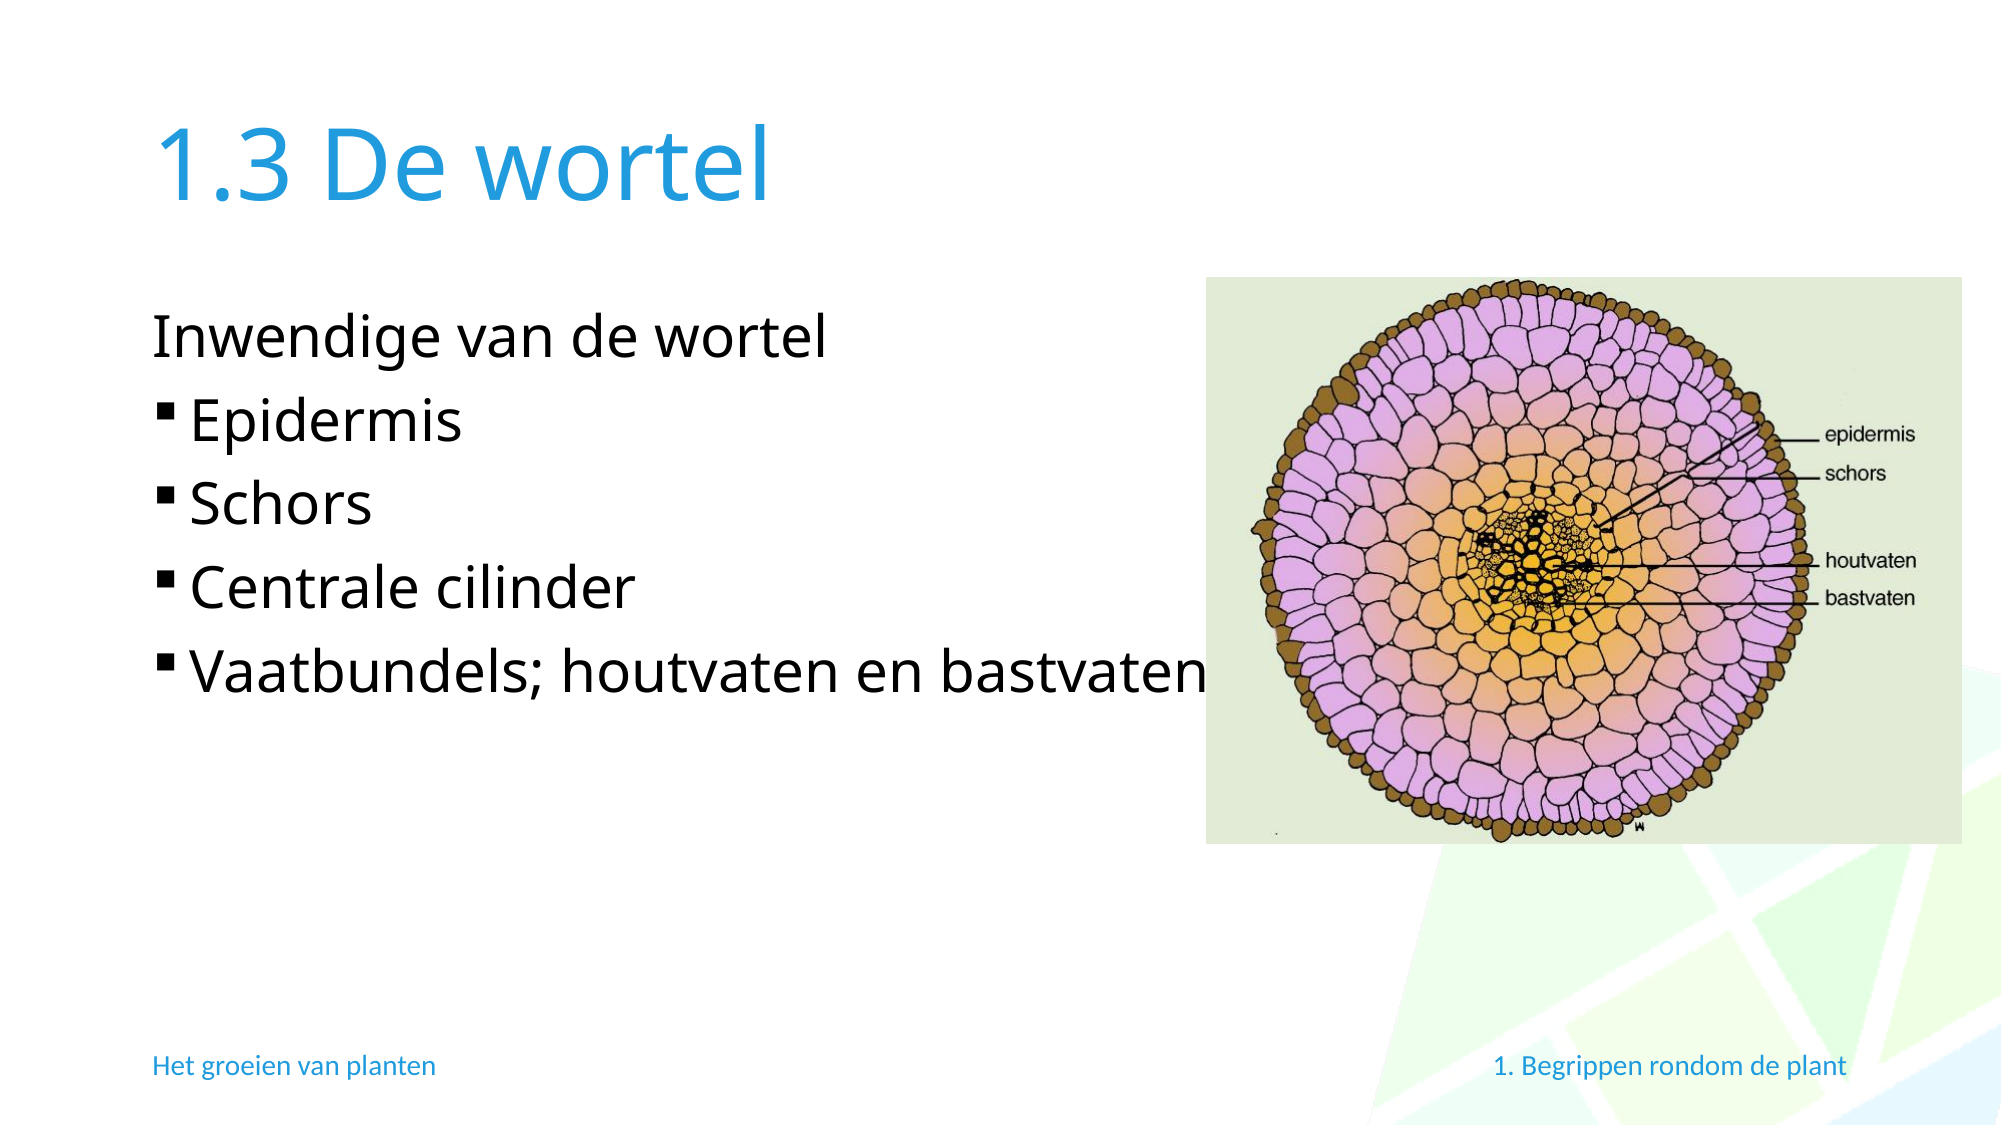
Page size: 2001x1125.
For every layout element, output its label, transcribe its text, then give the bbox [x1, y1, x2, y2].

list 1. Begrippen rondom de plant [1412, 1042, 1863, 1103]
list Het groeien van planten [137, 1042, 588, 1103]
list Inwendige van de wortel Epidermis Schors Centrale cilinder Vaatbundels; houtvaten en bastvaten [137, 299, 1863, 1014]
picture [1206, 277, 1962, 844]
title 1.3 De wortel [137, 59, 1863, 278]
